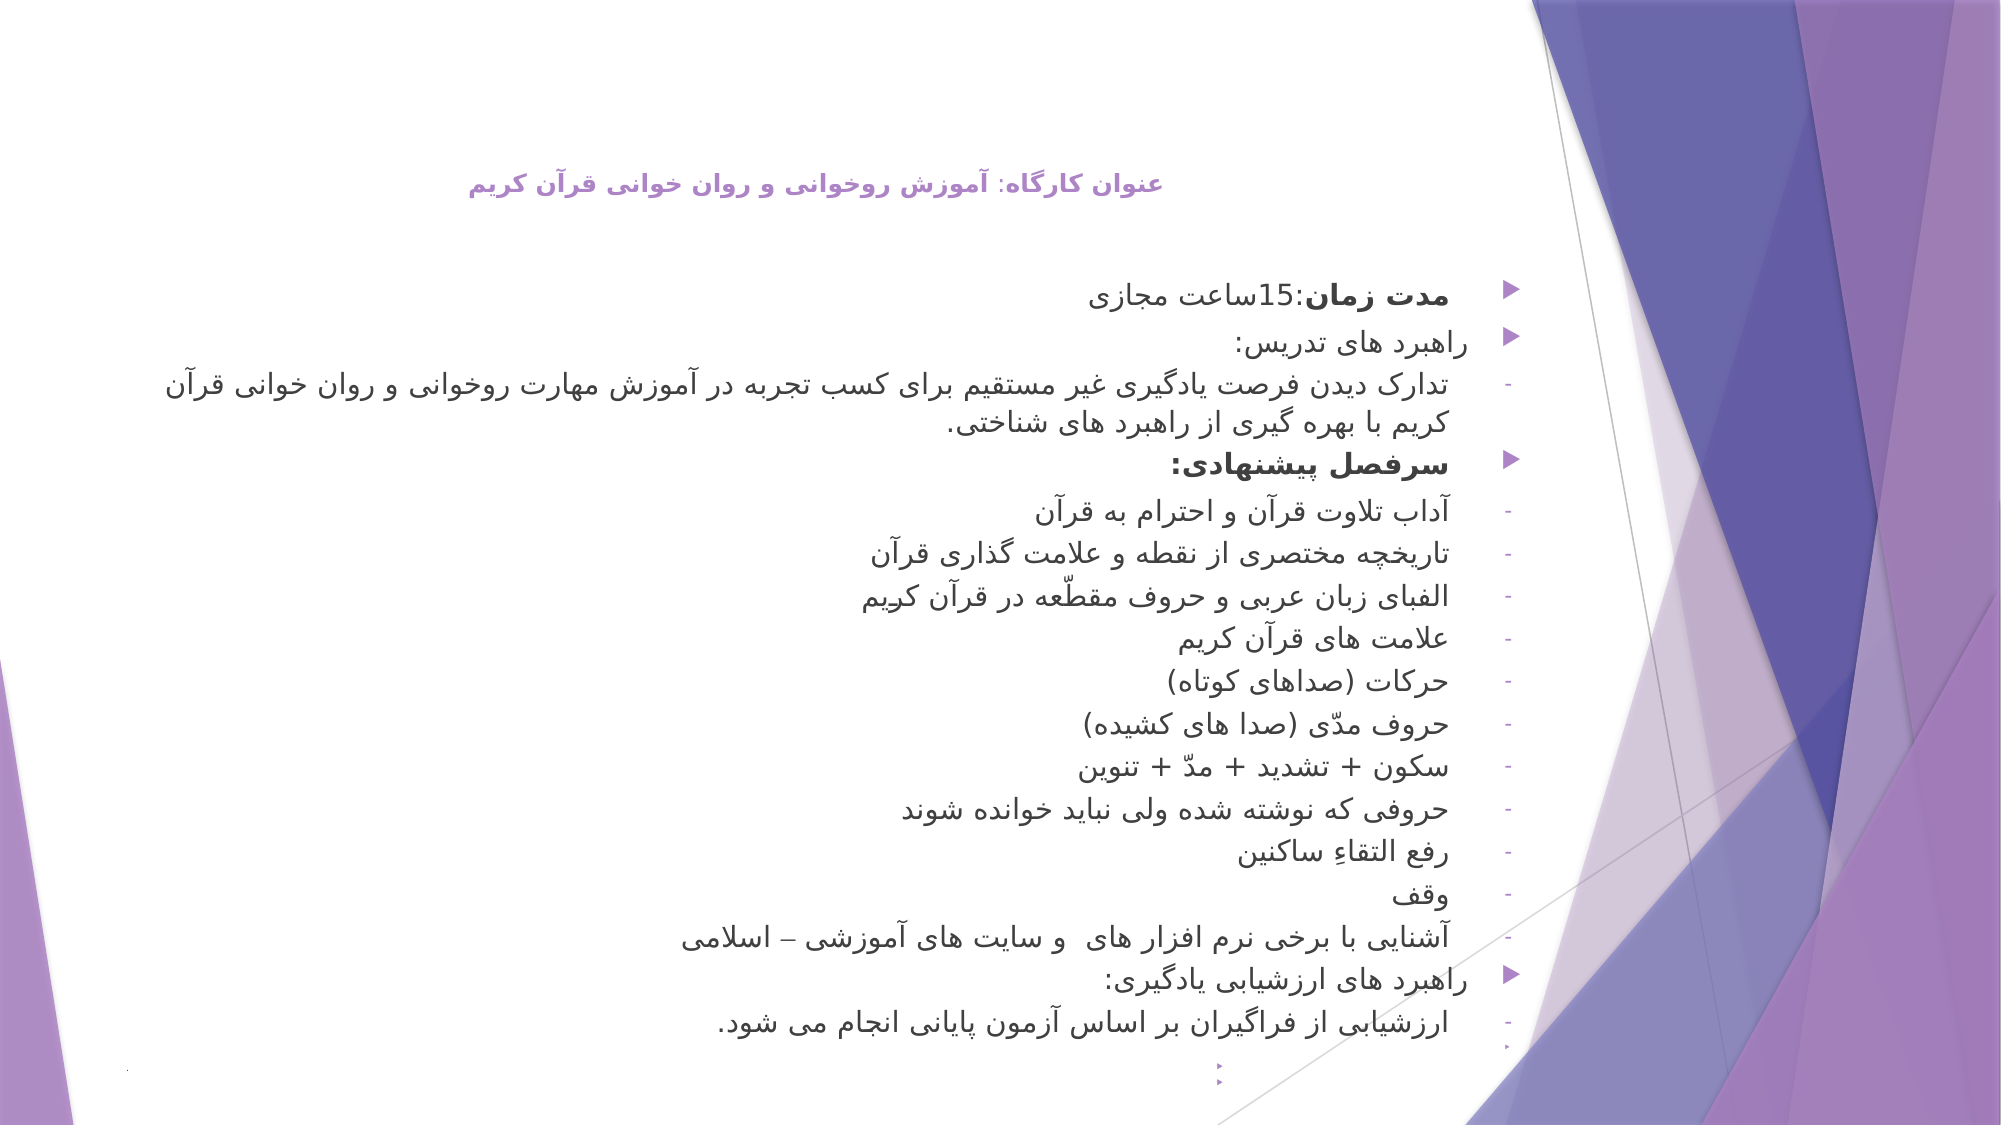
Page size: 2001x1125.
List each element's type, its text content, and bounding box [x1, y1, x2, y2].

list مدت زمان:15ساعت مجازی راهبرد های تدریس: تدارک دیدن فرصت یادگیری غیر مستقیم برای کسب تجربه در آموزش مهارت روخوانی و روان خوانی قرآن کریم با بهره گیری از راهبرد های شناختی. سرفصل پیشنهادی: آداب تلاوت قرآن و احترام به قرآن تاریخچه مختصری از نقطه و علامت گذاری قرآن الفبای زبان عربی و حروف مقطّعه در قرآن کریم علامت های قرآن کریم حرکات (صداهای کوتاه) حروف مدّی (صدا های کشیده) سکون + تشدید + مدّ + تنوین حروفی که نوشته شده ولی نباید خوانده شوند رفع التقاءِ ساکنین وقف آشنایی با برخی نرم افزار های و سایت های آموزشی – اسلامی راهبرد های ارزشیابی یادگیری: ارزشیابی از فراگیران بر اساس آزمون پایانی انجام می شود. . [111, 266, 1522, 1125]
title عنوان کارگاه: آموزش روخوانی و روان خوانی قرآن کریم [111, 99, 1522, 266]
